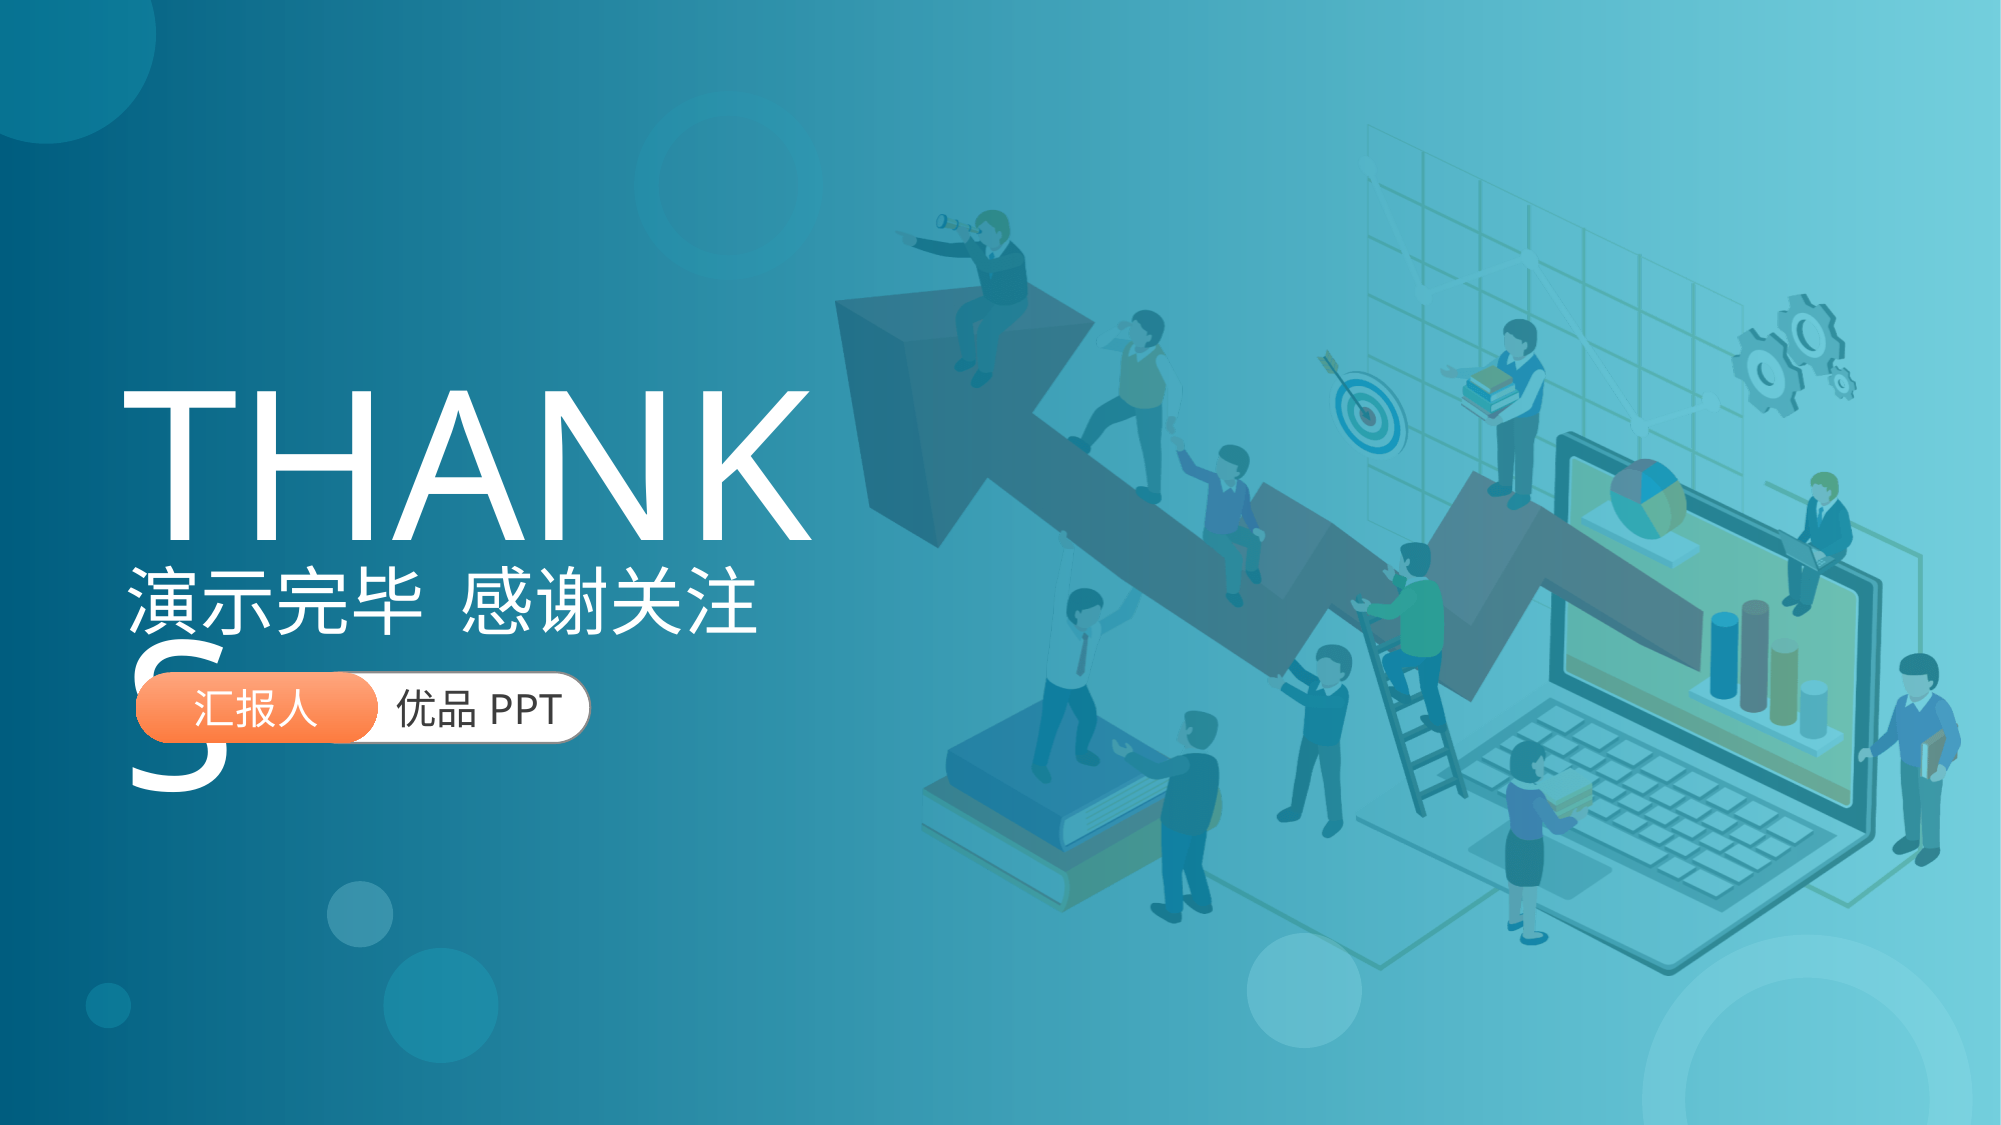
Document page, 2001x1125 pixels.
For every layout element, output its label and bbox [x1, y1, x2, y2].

text_box [0, 0, 2001, 1125]
